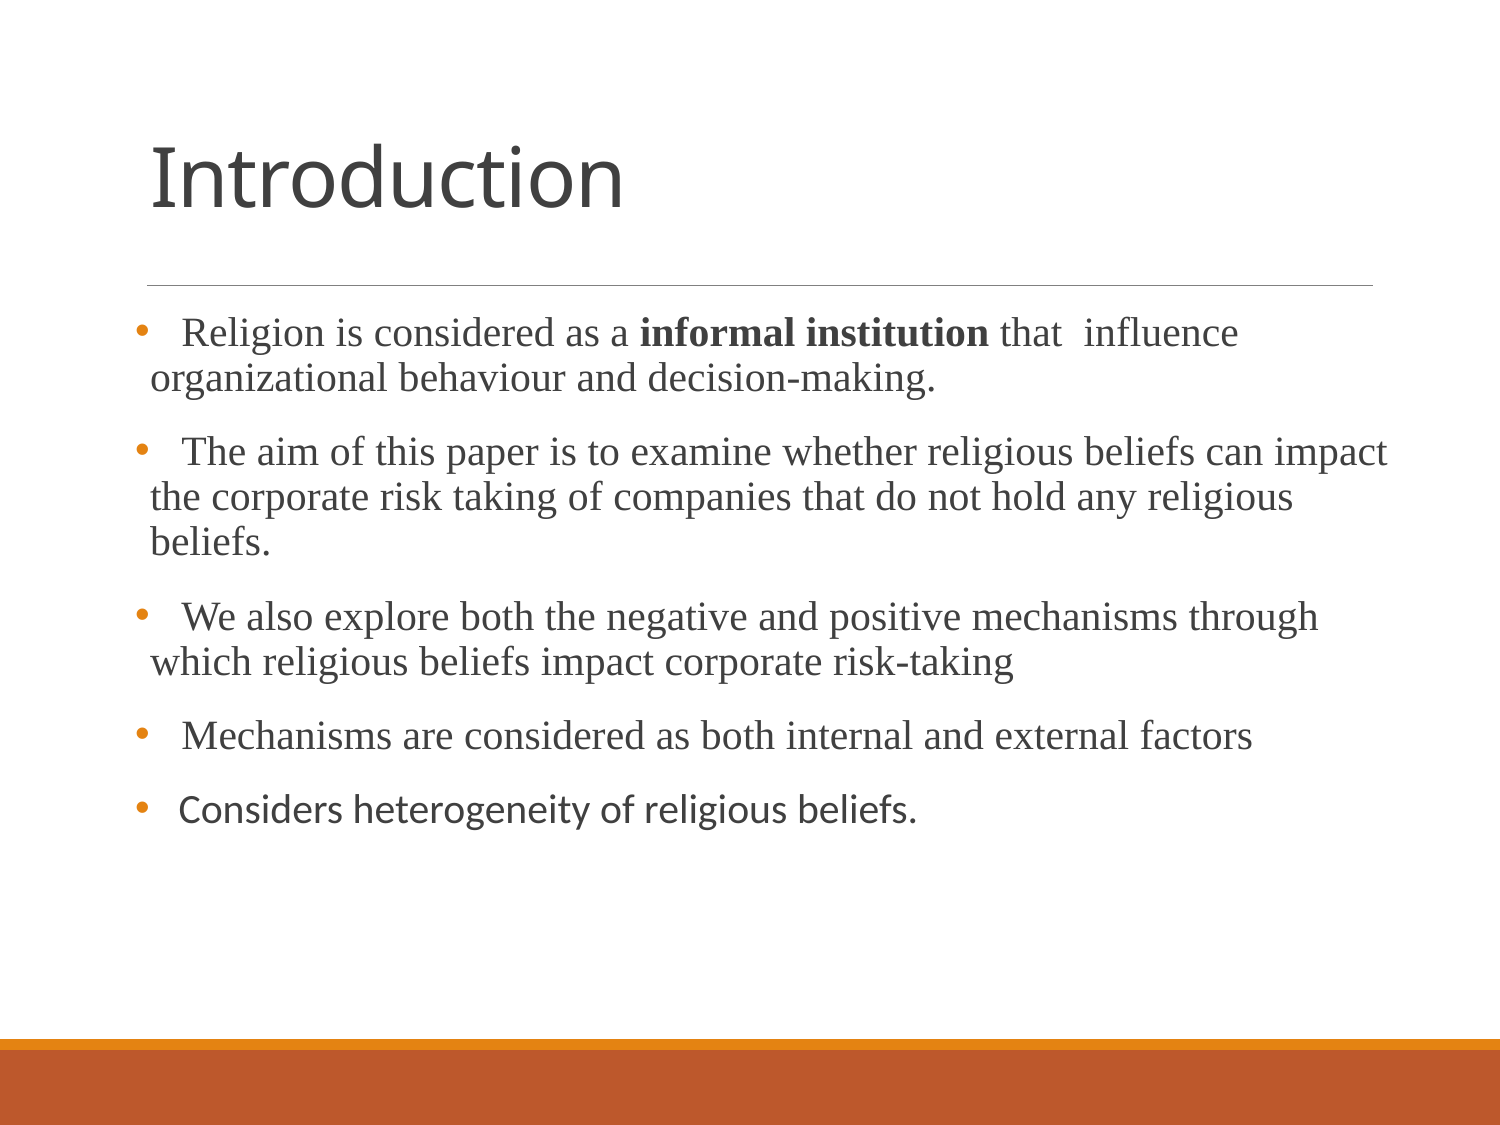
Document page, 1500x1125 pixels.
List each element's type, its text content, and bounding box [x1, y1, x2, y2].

list Religion is considered as a informal institution that influence organizational behaviour and decision-making. The aim of this paper is to examine whether religious beliefs can impact the corporate risk taking of companies that do not hold any religious beliefs. We also explore both the negative and positive mechanisms through which religious beliefs impact corporate risk-taking Mechanisms are considered as both internal and external factors Considers heterogeneity of religious beliefs. [135, 302, 1426, 963]
title Introduction [135, 47, 1373, 232]
